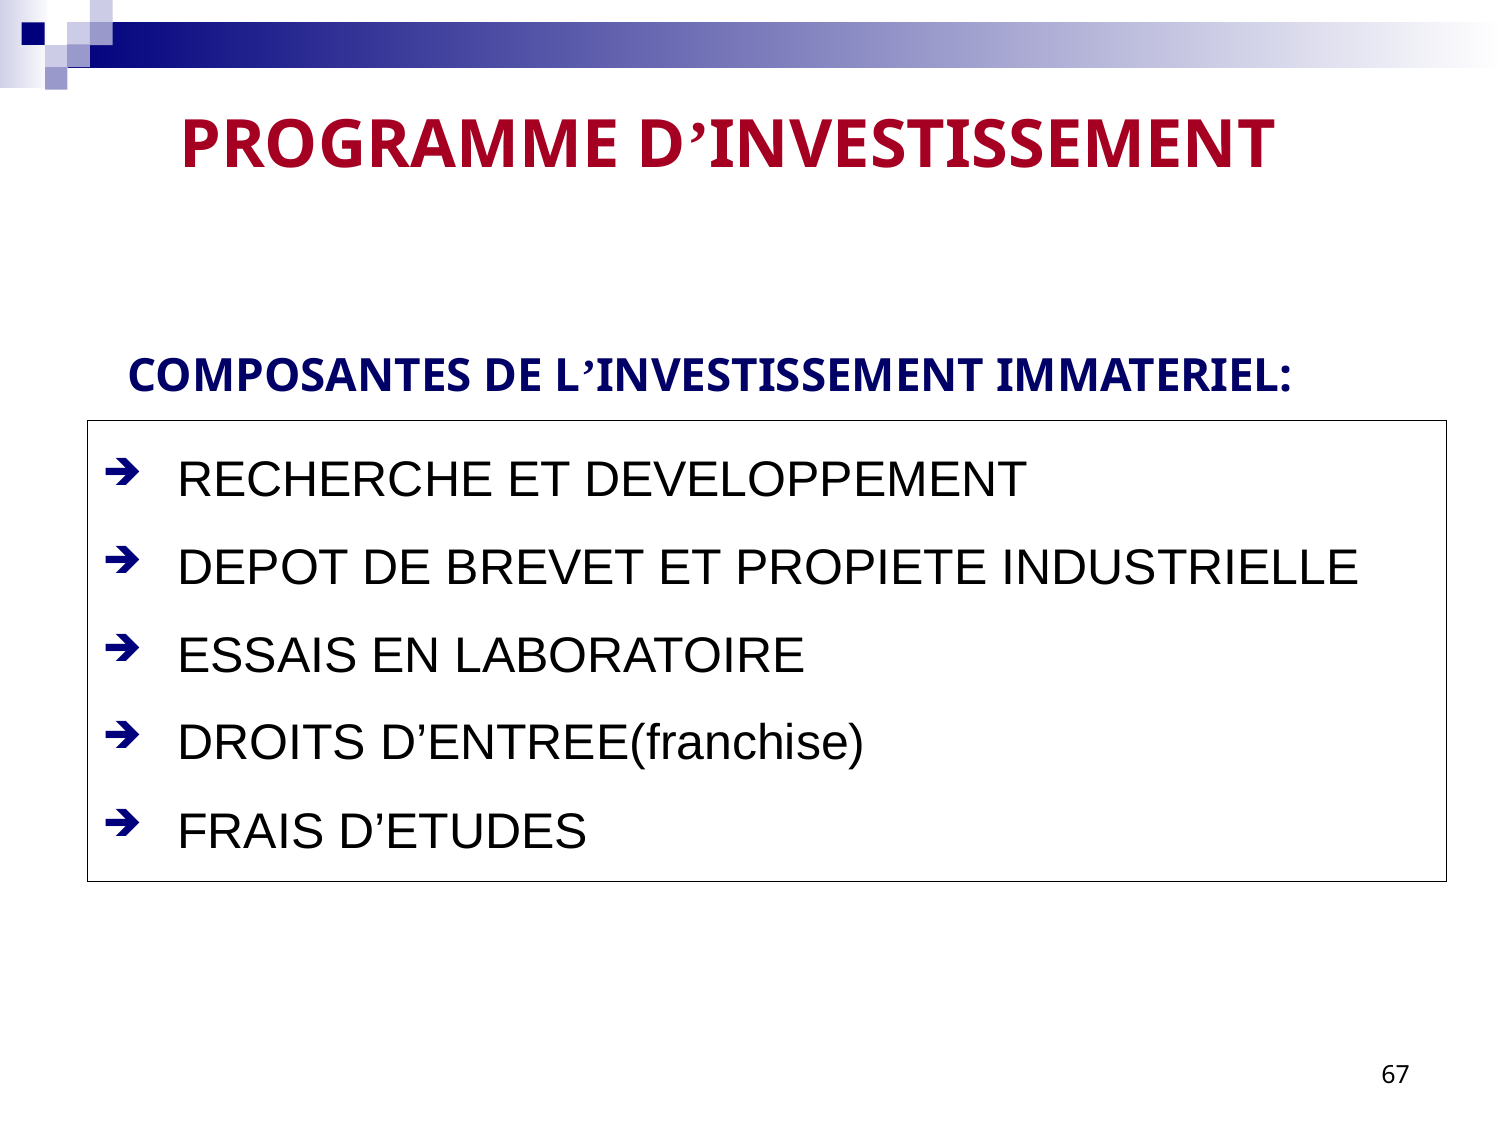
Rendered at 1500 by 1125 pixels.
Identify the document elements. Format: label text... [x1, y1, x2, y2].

title PROGRAMME D’INVESTISSEMENT COMPOSANTES DE L’INVESTISSEMENT IMMATERIEL: [112, 113, 1459, 389]
list RECHERCHE ET DEVELOPPEMENT DEPOT DE BREVET ET PROPIETE INDUSTRIELLE ESSAIS EN LABORATOIRE DROITS D’ENTREE(franchise) FRAIS D’ETUDES [87, 420, 1447, 882]
slide_number 67 [1074, 1025, 1425, 1100]
